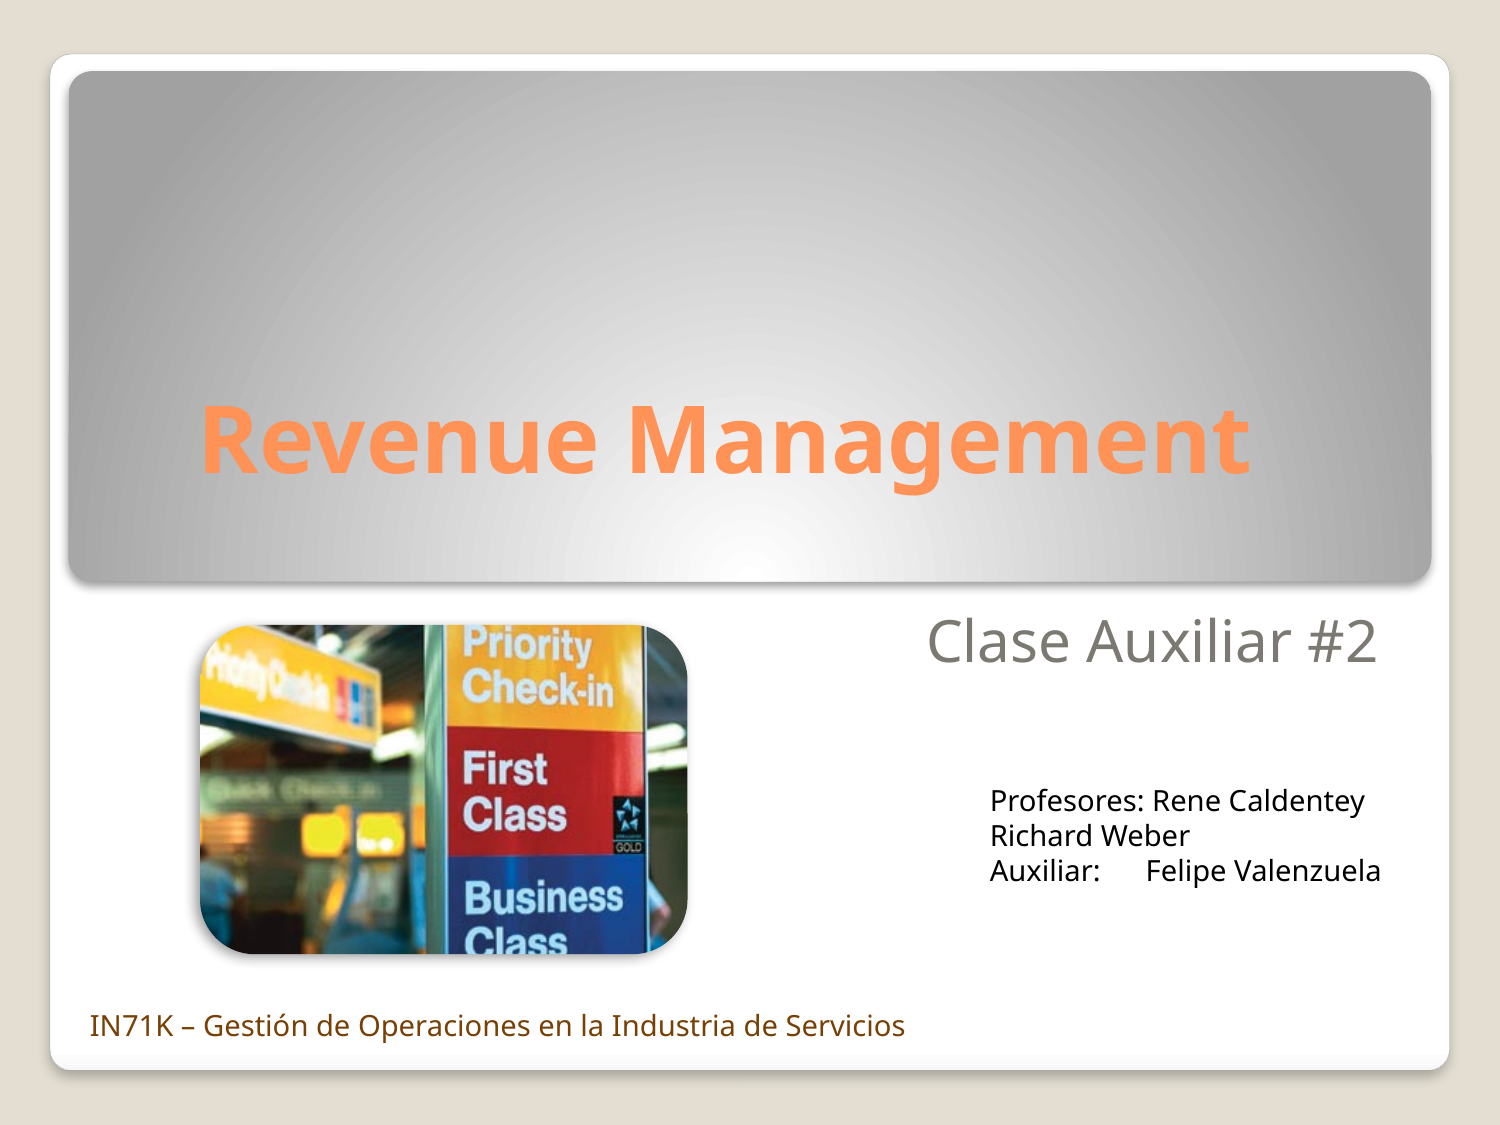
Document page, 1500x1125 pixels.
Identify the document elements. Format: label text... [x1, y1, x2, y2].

text_box Profesores: Rene Caldentey Richard Weber Auxiliar: Felipe Valenzuela [975, 774, 1500, 895]
title Revenue Management [87, 200, 1363, 500]
subtitle Clase Auxiliar #2 [118, 604, 1394, 755]
picture [199, 624, 688, 955]
text_box IN71K – Gestión de Operaciones en la Industria de Servicios [74, 999, 1263, 1050]
